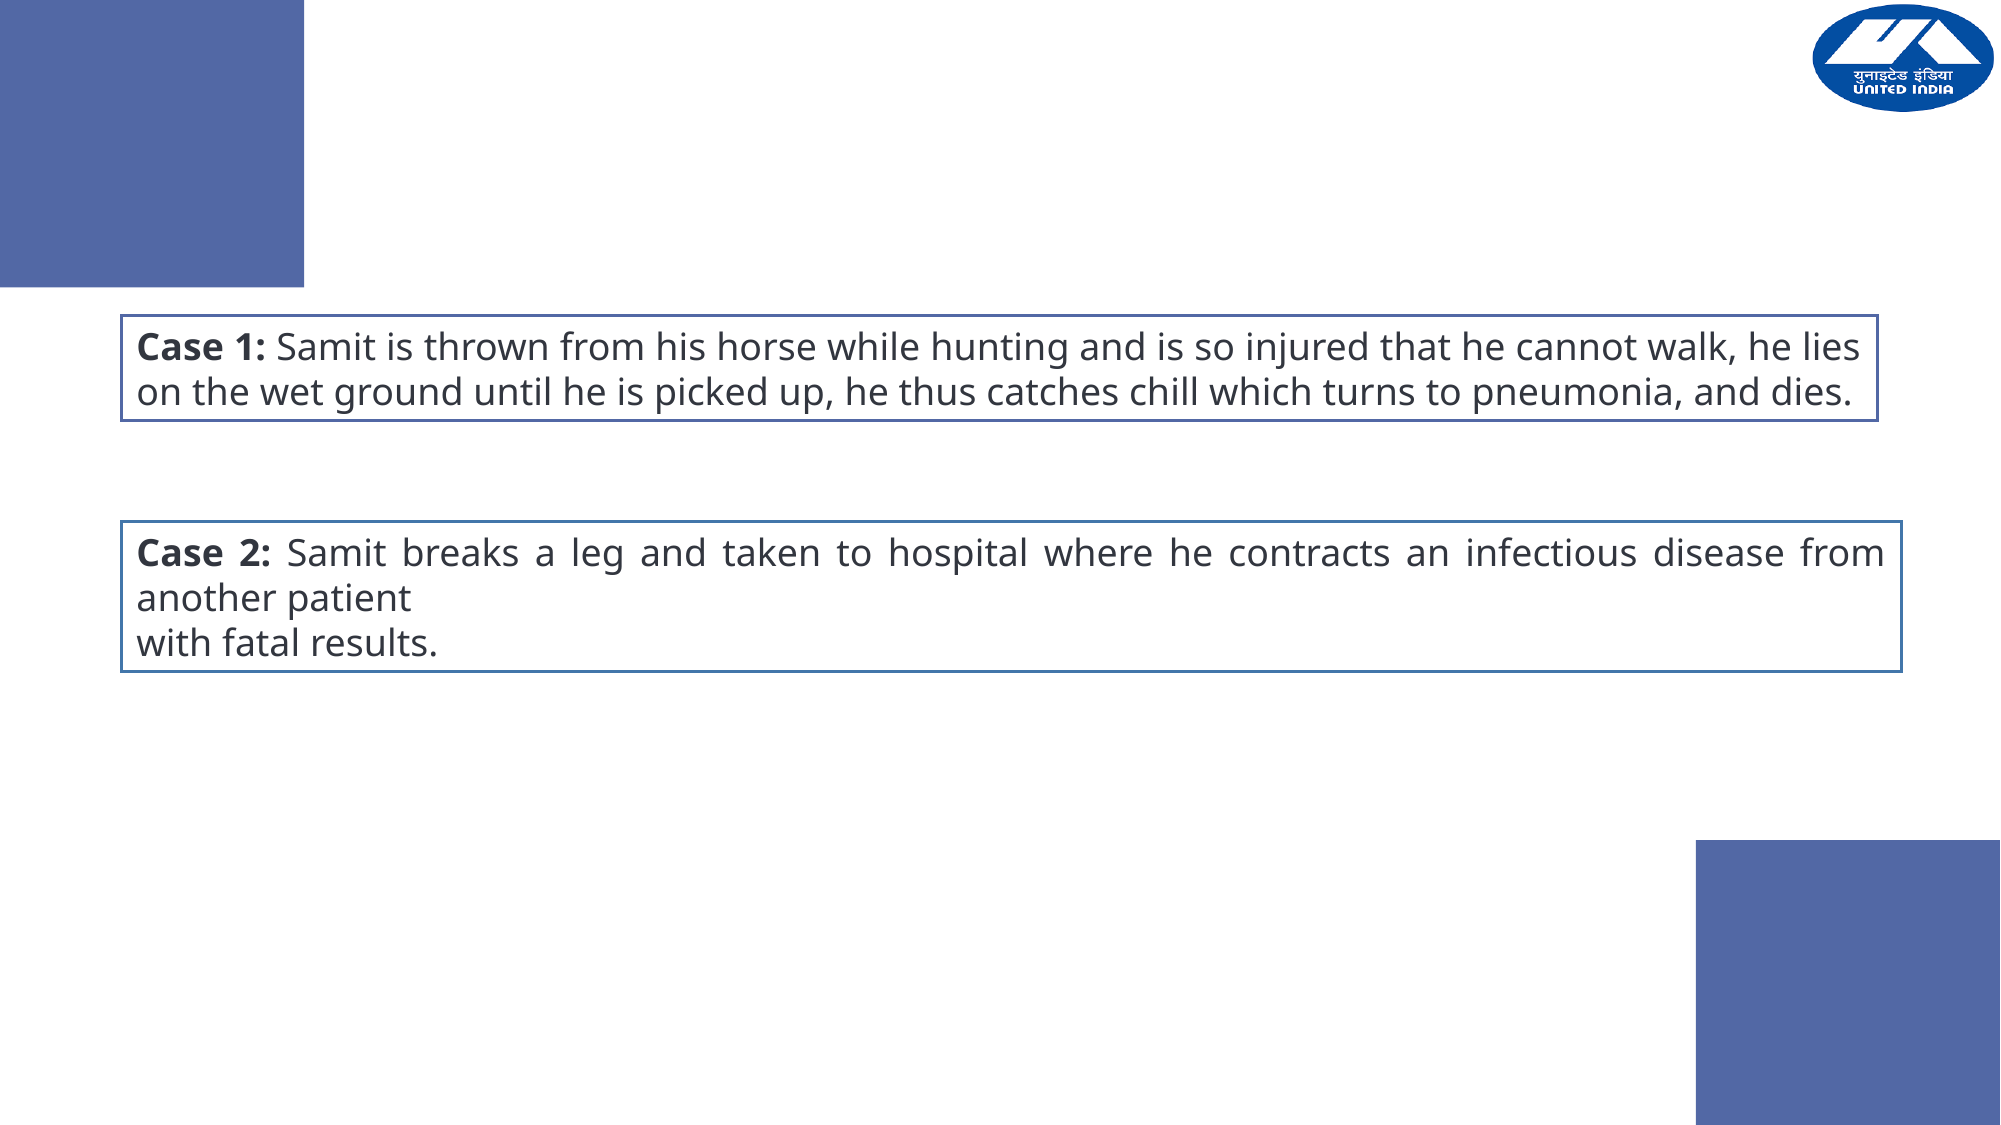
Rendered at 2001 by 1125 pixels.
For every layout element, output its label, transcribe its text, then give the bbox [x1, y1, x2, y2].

picture [1806, 0, 2000, 115]
text_box Case 1: Samit is thrown from his horse while hunting and is so injured that he cannot walk, he lies on the wet ground until he is picked up, he thus catches chill which turns to pneumonia, and dies. [121, 314, 1879, 421]
text_box Case 2: Samit breaks a leg and taken to hospital where he contracts an infectious disease from another patient with fatal results. [121, 521, 1903, 672]
